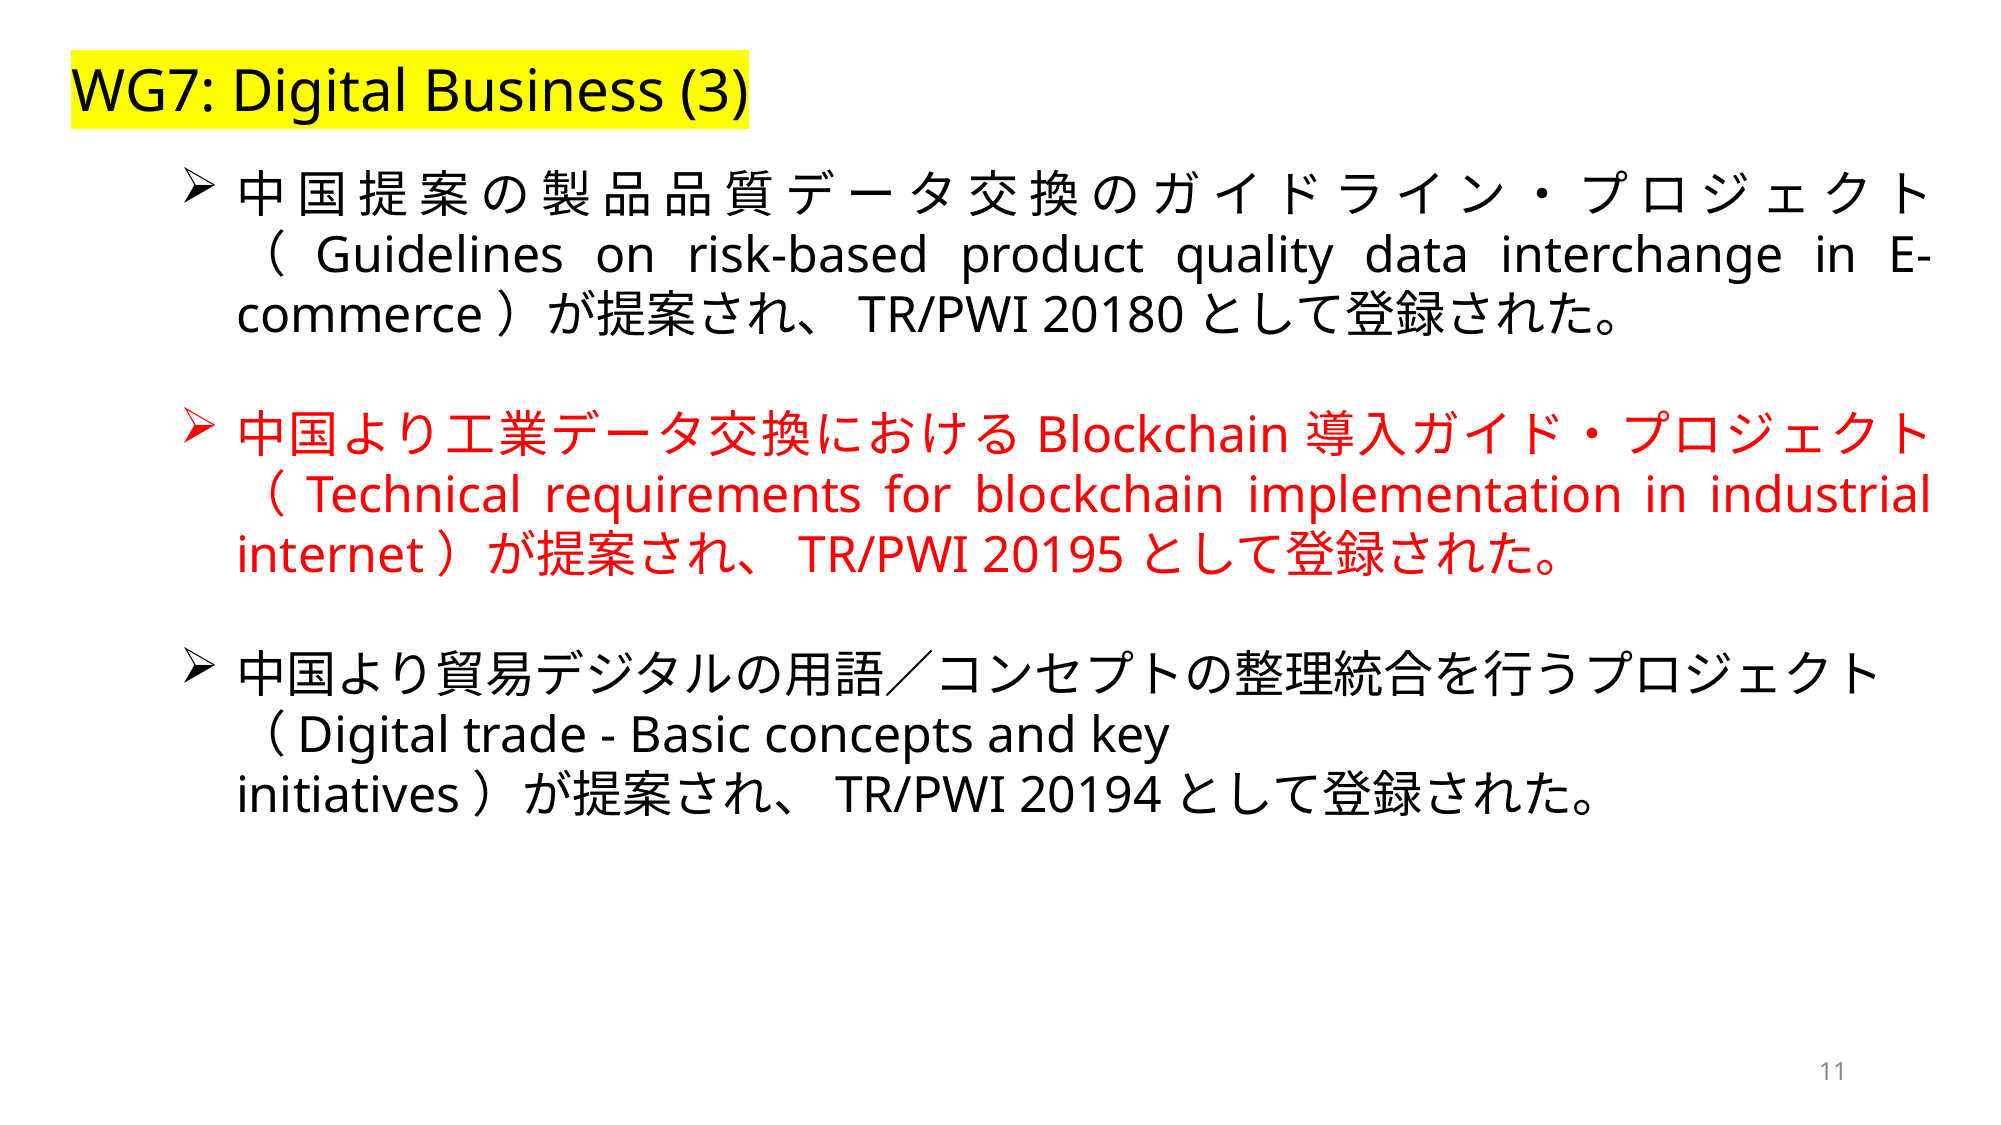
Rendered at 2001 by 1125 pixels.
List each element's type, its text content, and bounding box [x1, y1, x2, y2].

text_box WG7: Digital Business (3) [56, 46, 1057, 131]
text_box 中国提案の製品品質データ交換のガイドライン・プロジェクト（Guidelines on risk-based product quality data interchange in E-commerce）が提案され、TR/PWI 20180として登録された。 中国より工業データ交換におけるBlockchain導入ガイド・プロジェクト（Technical requirements for blockchain implementation in industrial internet）が提案され、TR/PWI 20195として登録された。 中国より貿易デジタルの用語／コンセプトの整理統合を行うプロジェクト（Digital trade - Basic concepts and key initiatives）が提案され、TR/PWI 20194として登録された。 [164, 154, 1949, 830]
slide_number 11 [1412, 1042, 1863, 1103]
